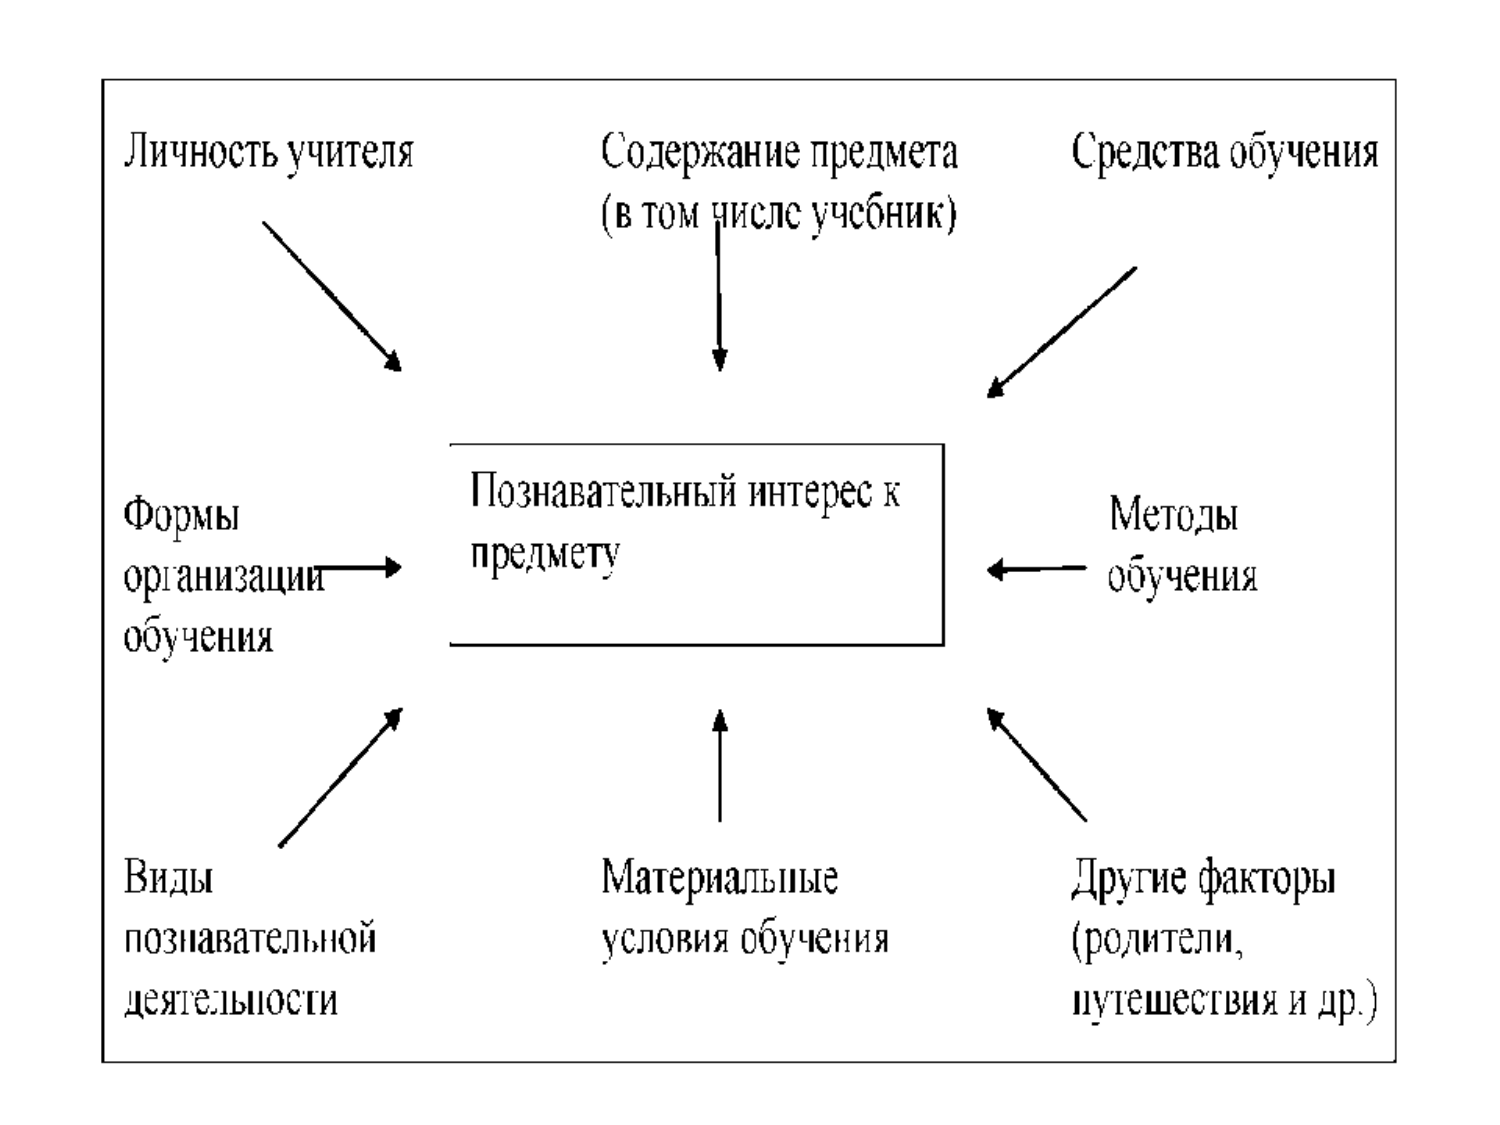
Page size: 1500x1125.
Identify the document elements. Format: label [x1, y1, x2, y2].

picture [100, 76, 1400, 1068]
